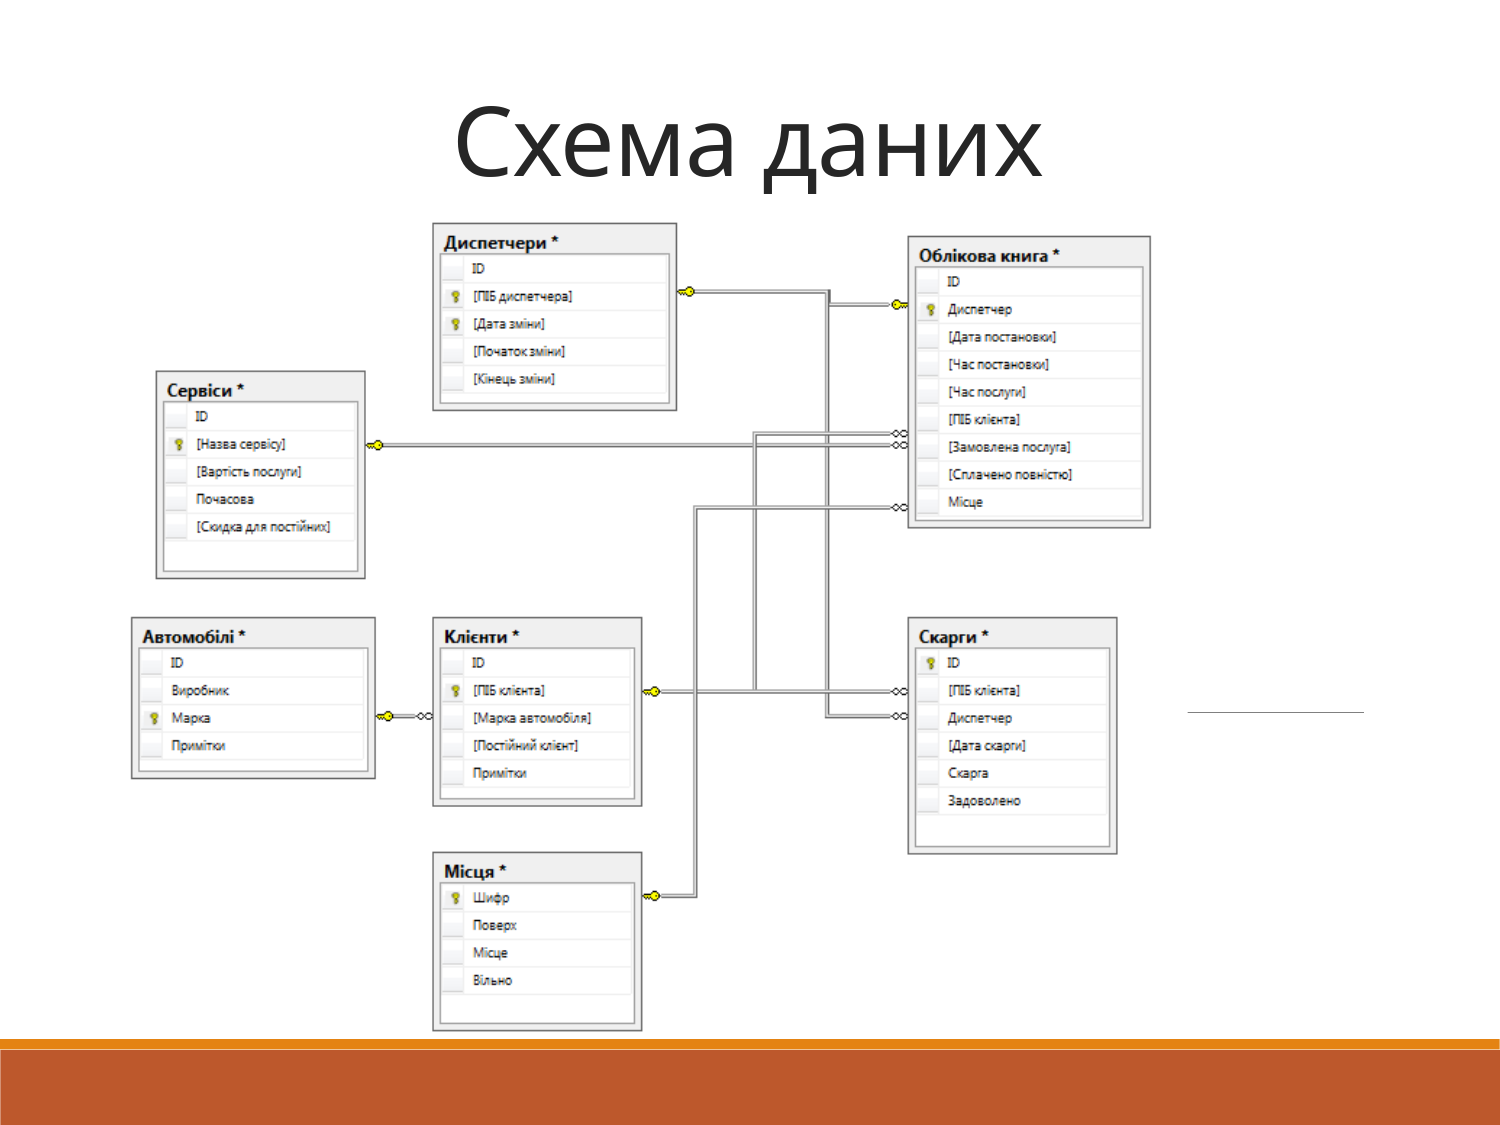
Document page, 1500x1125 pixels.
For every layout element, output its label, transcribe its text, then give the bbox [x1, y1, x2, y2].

picture [111, 197, 1189, 1039]
title Схема даних [112, 90, 1385, 204]
